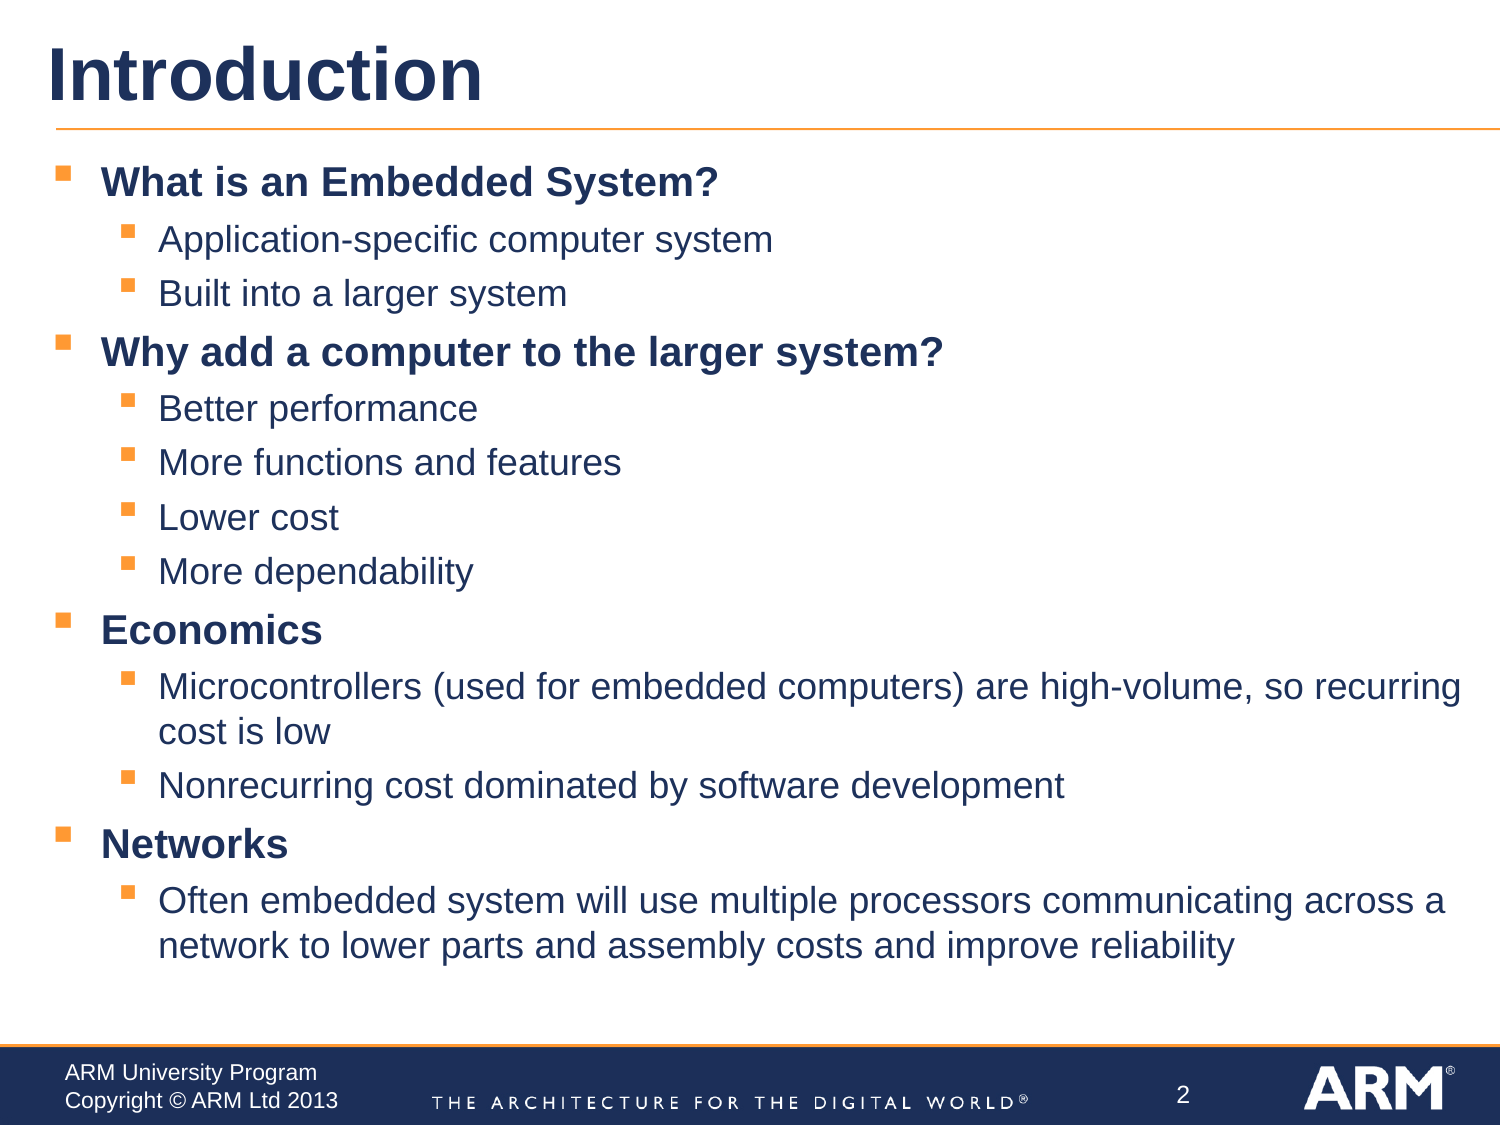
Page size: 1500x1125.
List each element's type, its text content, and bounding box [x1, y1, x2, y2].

title Introduction [34, 1, 1500, 141]
list What is an Embedded System? Application-specific computer system Built into a larger system Why add a computer to the larger system? Better performance More functions and features Lower cost More dependability Economics Microcontrollers (used for embedded computers) are high-volume, so recurring cost is low Nonrecurring cost dominated by software development Networks Often embedded system will use multiple processors communicating across a network to lower parts and assembly costs and improve reliability [38, 148, 1500, 1039]
picture [0, 1048, 1500, 1125]
